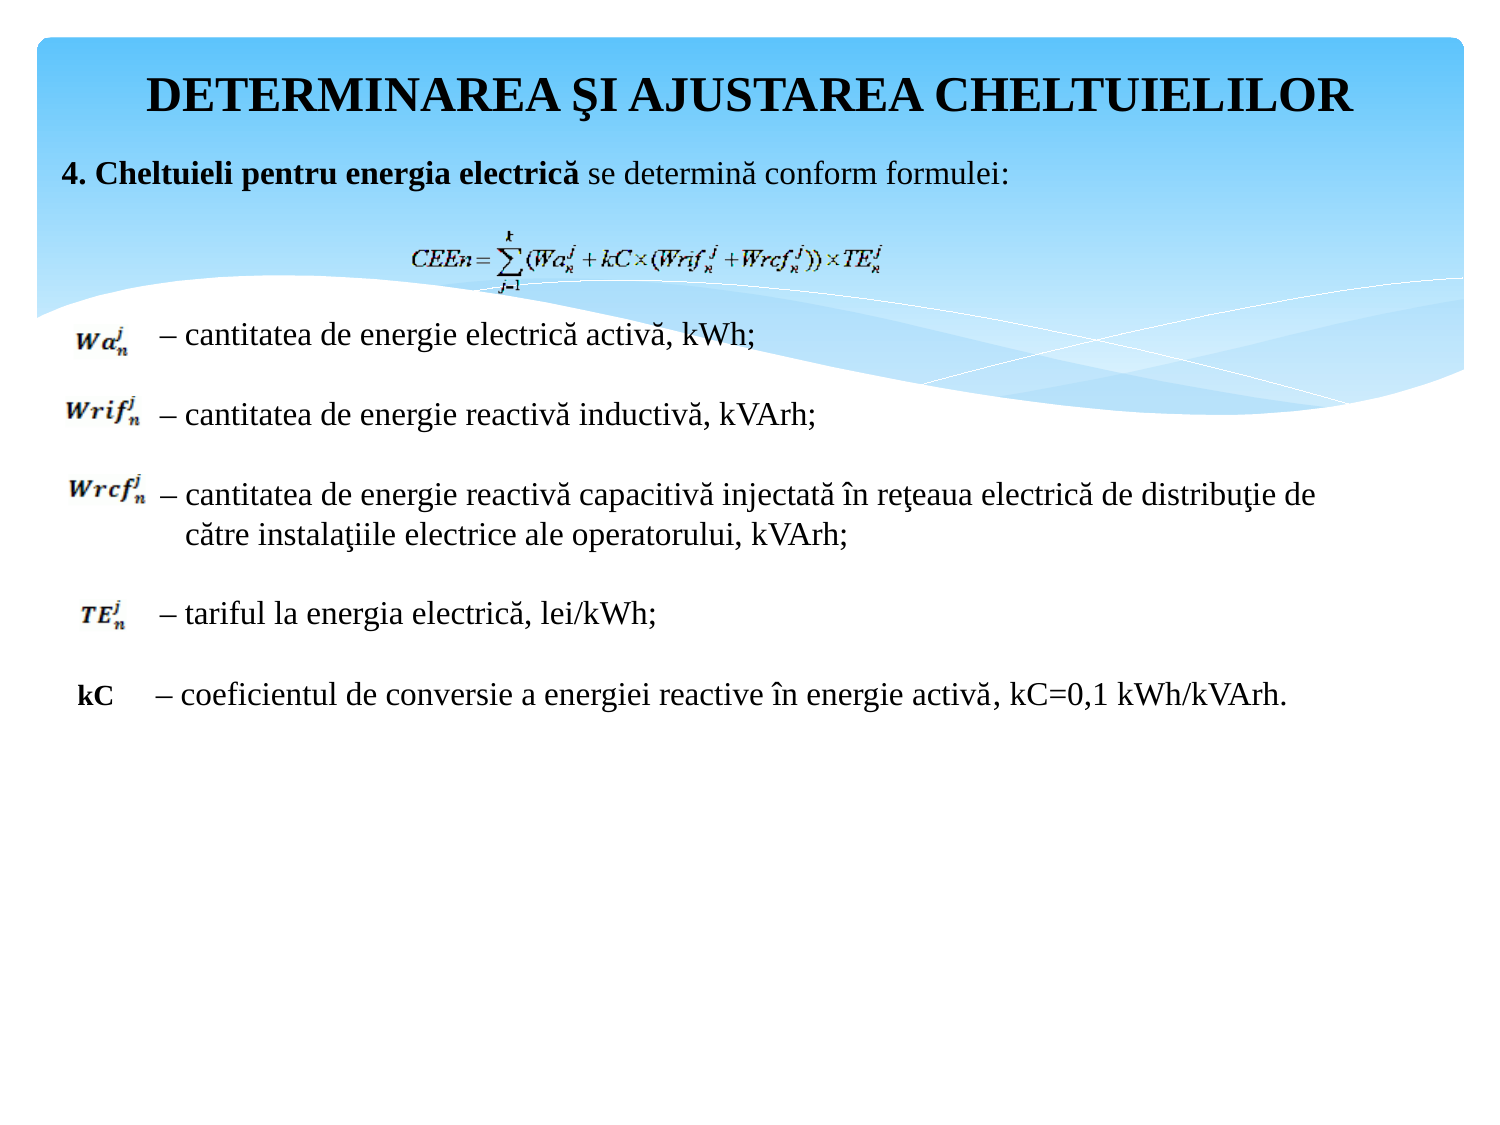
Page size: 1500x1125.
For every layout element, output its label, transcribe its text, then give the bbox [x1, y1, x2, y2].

picture [64, 396, 148, 432]
picture [402, 212, 901, 305]
picture [77, 599, 130, 637]
text_box – cantitatea de energie electrică activă, kWh; – cantitatea de energie reactivă inductivă, kVArh; – cantitatea de energie reactivă capacitivă injectată în reţeaua electrică de distribuţie de către instalaţiile electrice ale operatorului, kVArh; – tariful la energia electrică, lei/kWh; kC – coeficientul de conversie a energiei reactive în energie activă, kC=0,1 kWh/kVArh. [62, 304, 1388, 719]
text_box DETERMINAREA ŞI AJUSTAREA CHELTUIELILOR [50, 44, 1375, 129]
text_box 4. Cheltuieli pentru energia electrică se determină conform formulei: [46, 143, 1050, 199]
picture [71, 324, 137, 365]
picture [63, 474, 152, 507]
